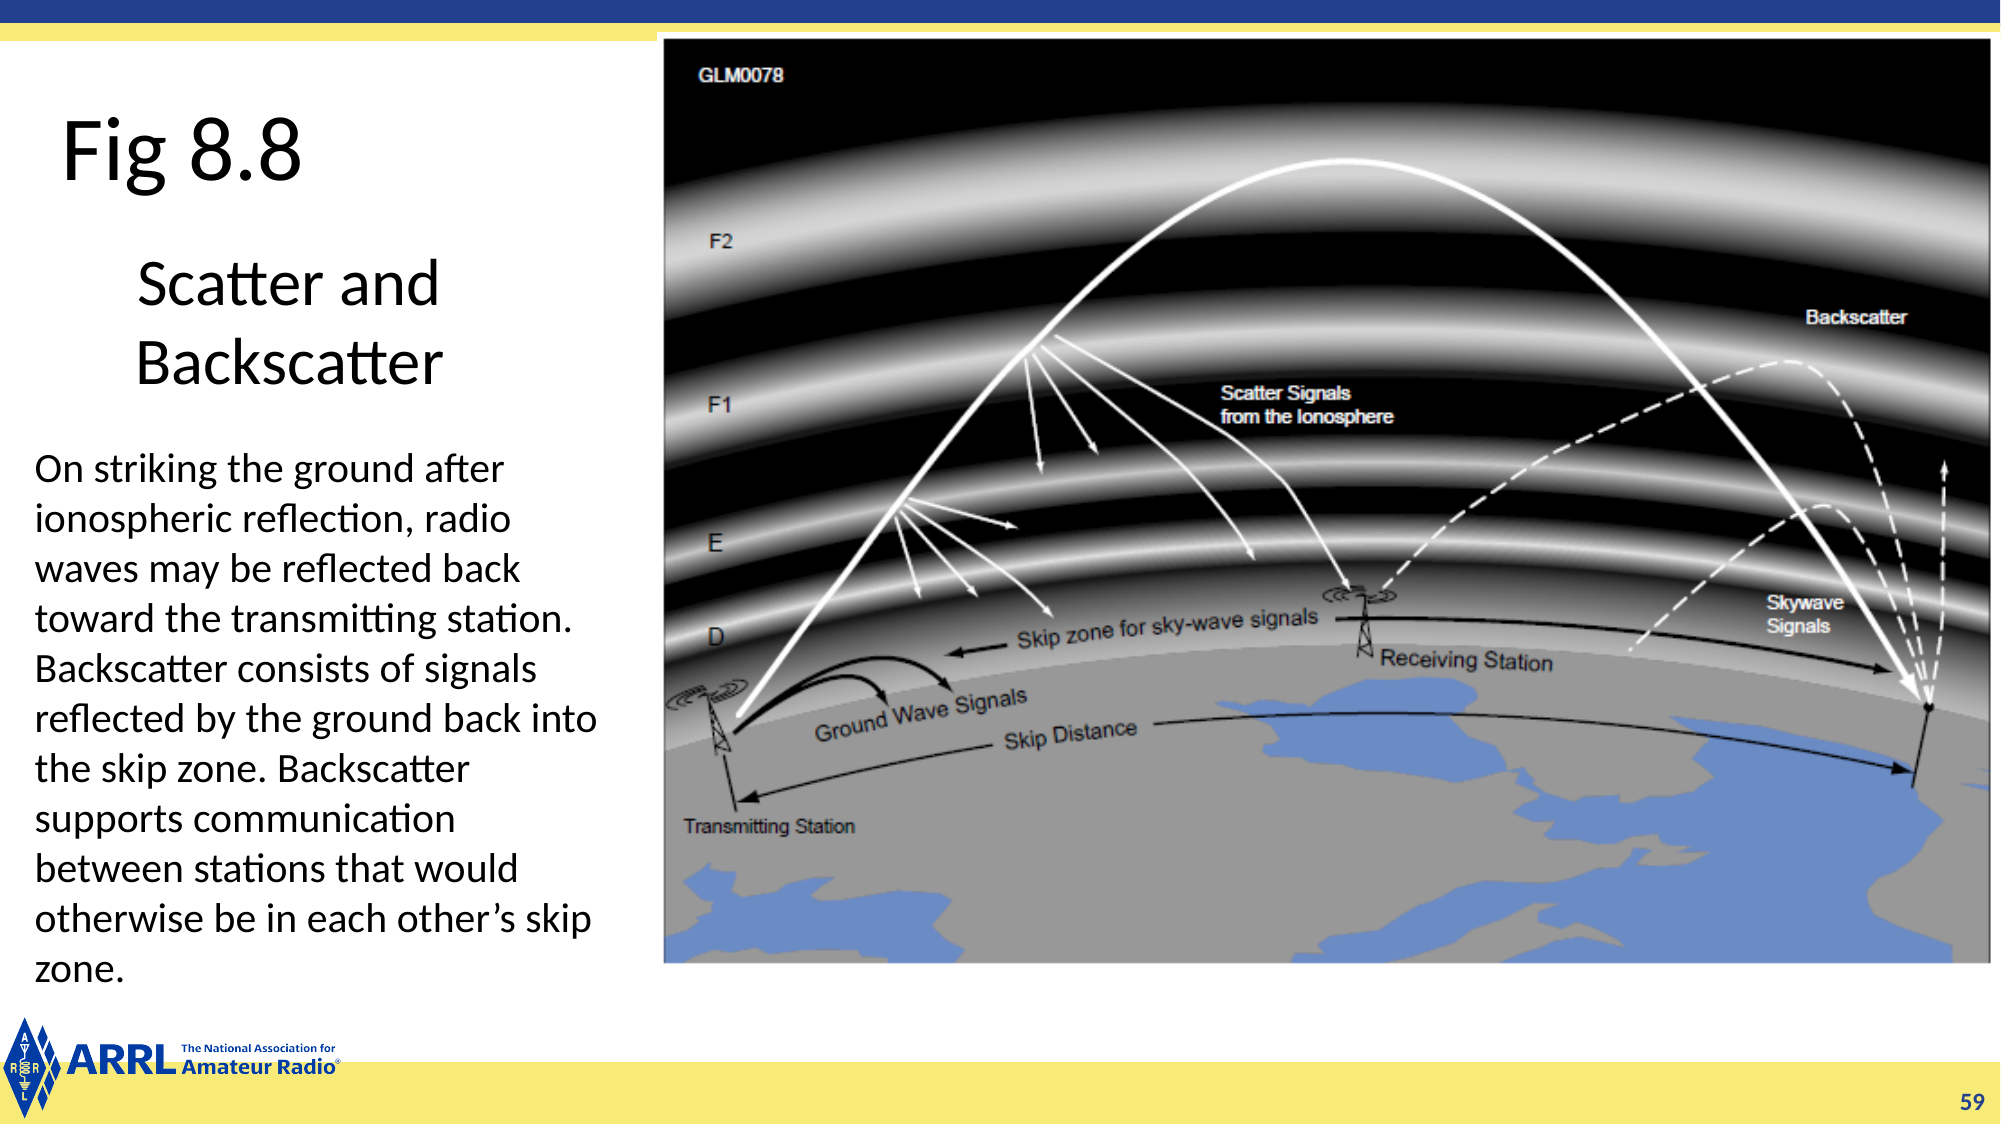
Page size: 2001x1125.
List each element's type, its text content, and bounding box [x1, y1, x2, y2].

text_box On striking the ground after ionospheric reflection, radio waves may be reflected back toward the transmitting station. Backscatter consists of signals reflected by the ground back into the skip zone. Backscatter supports communication between stations that would otherwise be in each other’s skip zone. [19, 433, 622, 999]
text_box Scatter and Backscatter [33, 230, 546, 406]
picture [1, 1015, 342, 1121]
picture [657, 32, 2000, 970]
title Fig 8.8 [46, 70, 534, 230]
